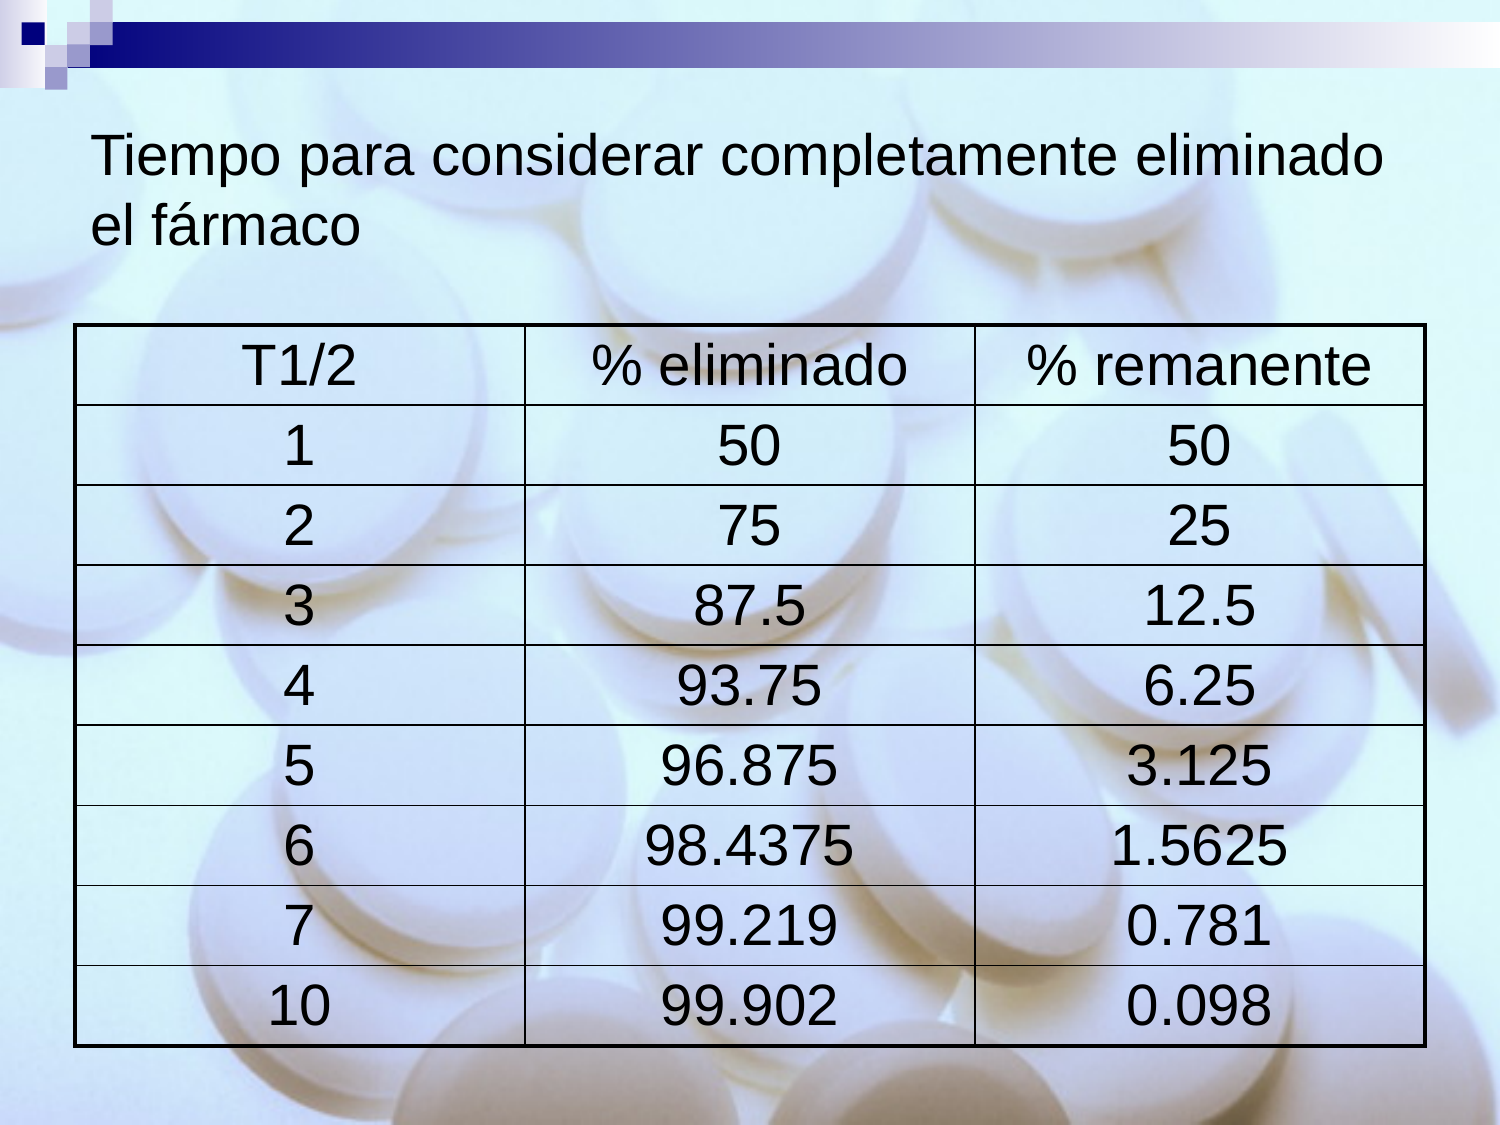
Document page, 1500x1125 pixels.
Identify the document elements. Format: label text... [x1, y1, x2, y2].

table_cell 6.25 [976, 646, 1423, 724]
table_cell 3 [77, 566, 524, 644]
table_cell 10 [77, 966, 524, 1044]
table_cell 75 [526, 486, 974, 564]
table_cell 50 [976, 406, 1423, 484]
picture [113, 0, 1500, 22]
table_cell 5 [77, 726, 524, 805]
table_header % eliminado [526, 327, 974, 404]
table_cell 25 [976, 486, 1423, 564]
table_cell 98.4375 [526, 806, 974, 885]
table_cell 50 [526, 406, 974, 484]
table_header T1/2 [77, 327, 524, 404]
table_cell 4 [77, 646, 524, 724]
picture [47, 0, 89, 45]
table_cell 6 [77, 806, 524, 885]
table_cell 3.125 [976, 726, 1423, 805]
table_cell 87.5 [526, 566, 974, 644]
table_cell 99.219 [526, 886, 974, 965]
picture [0, 67, 1500, 1125]
table_cell 99.902 [526, 966, 974, 1044]
title Tiempo para considerar completamente eliminado el fármaco [74, 74, 1426, 301]
table_cell 1.5625 [976, 806, 1423, 885]
table_cell 2 [77, 486, 524, 564]
table_cell 1 [77, 406, 524, 484]
table_cell 96.875 [526, 726, 974, 805]
table_header % remanente [976, 327, 1423, 404]
table_cell 7 [77, 886, 524, 965]
table_cell 12.5 [976, 566, 1423, 644]
table_cell 93.75 [526, 646, 974, 724]
table_cell 0.098 [976, 966, 1423, 1044]
table_cell 0.781 [976, 886, 1423, 965]
